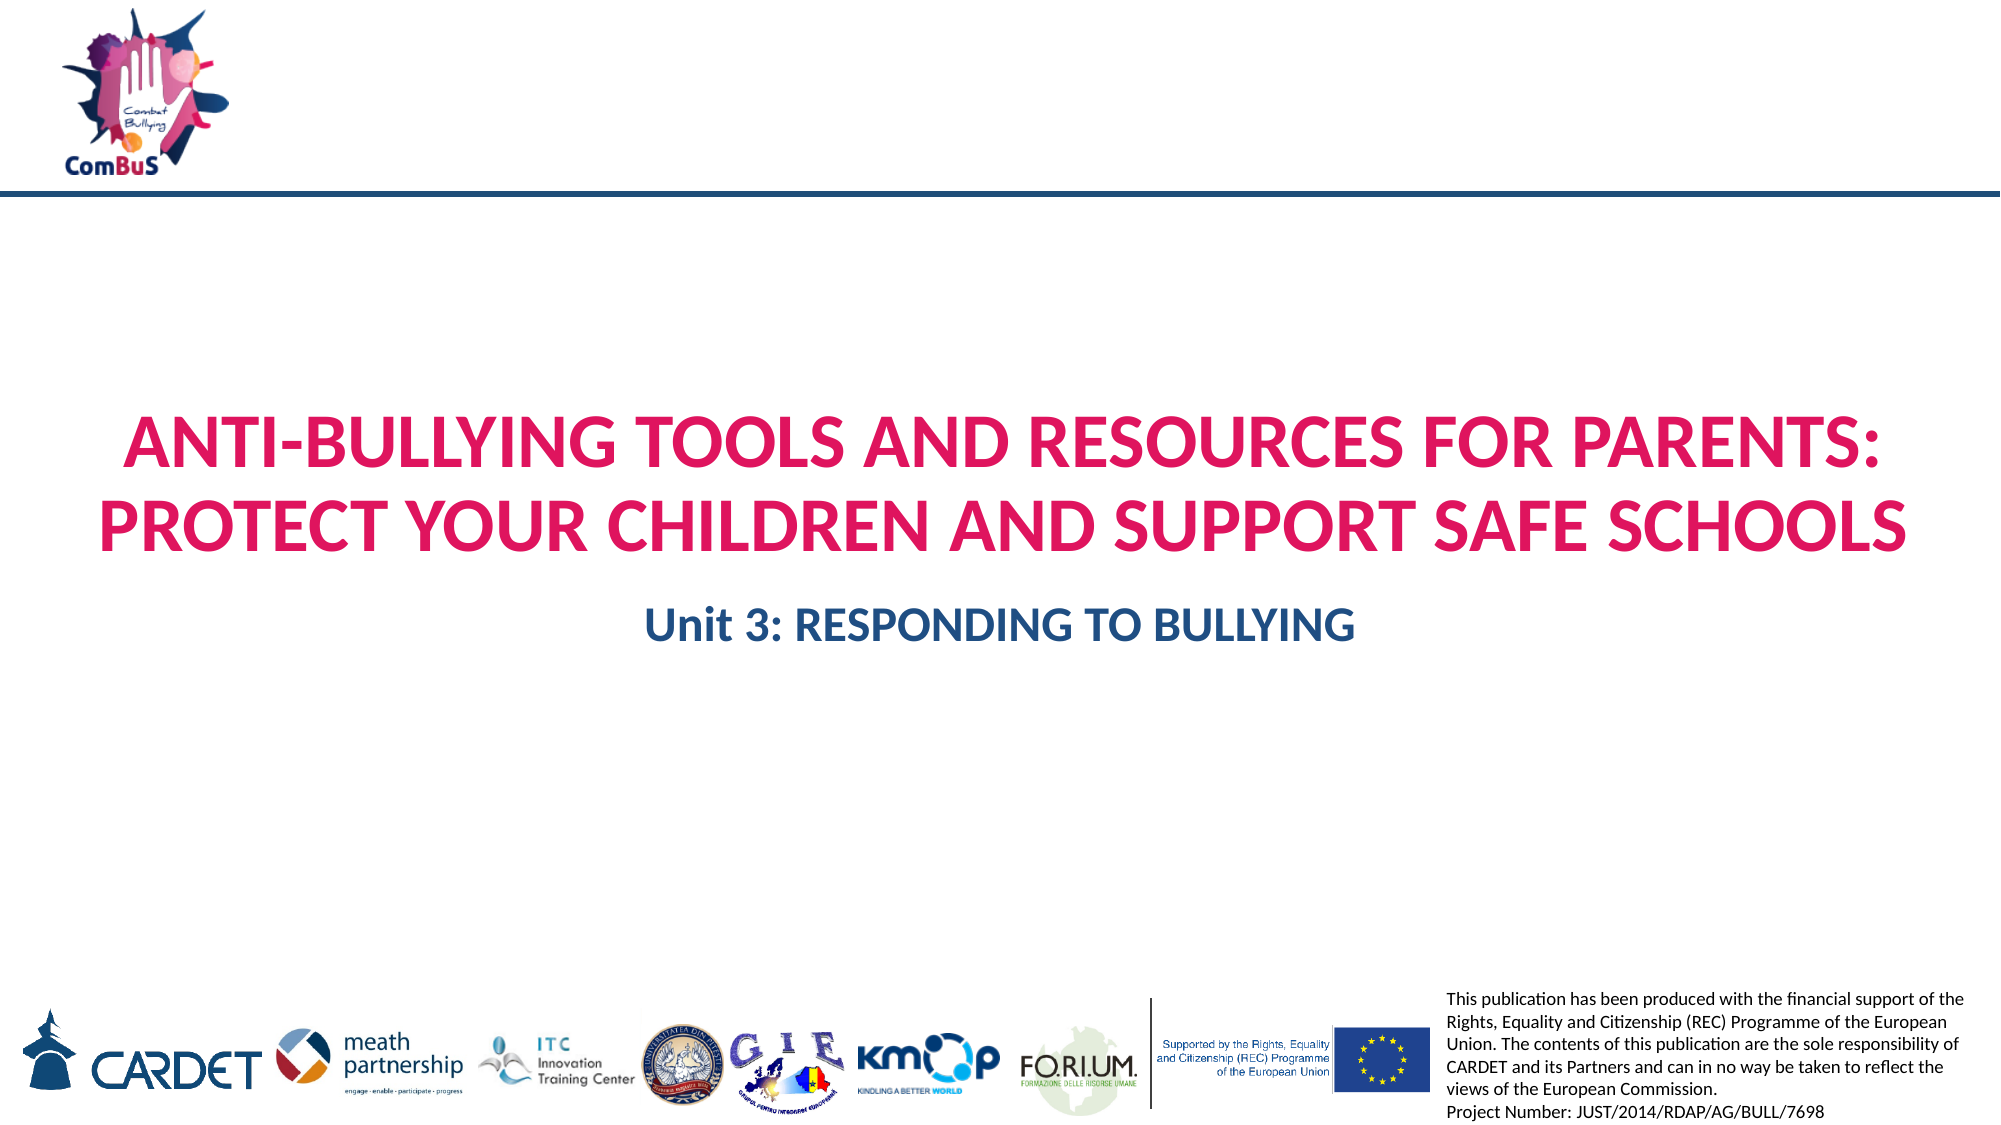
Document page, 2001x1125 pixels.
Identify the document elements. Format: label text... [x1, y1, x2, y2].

picture [726, 1026, 848, 1118]
picture [62, 8, 229, 175]
subtitle Unit 3: Responding to Bullying [249, 590, 1750, 863]
title Anti-Bullying Tools and Resources for Parents: Protect Your Children and Support Safe Schools [75, 215, 1934, 576]
picture [1021, 1026, 1137, 1116]
picture [23, 1008, 262, 1090]
picture [858, 1033, 1000, 1094]
picture [268, 1008, 724, 1106]
picture [1157, 1025, 1432, 1094]
